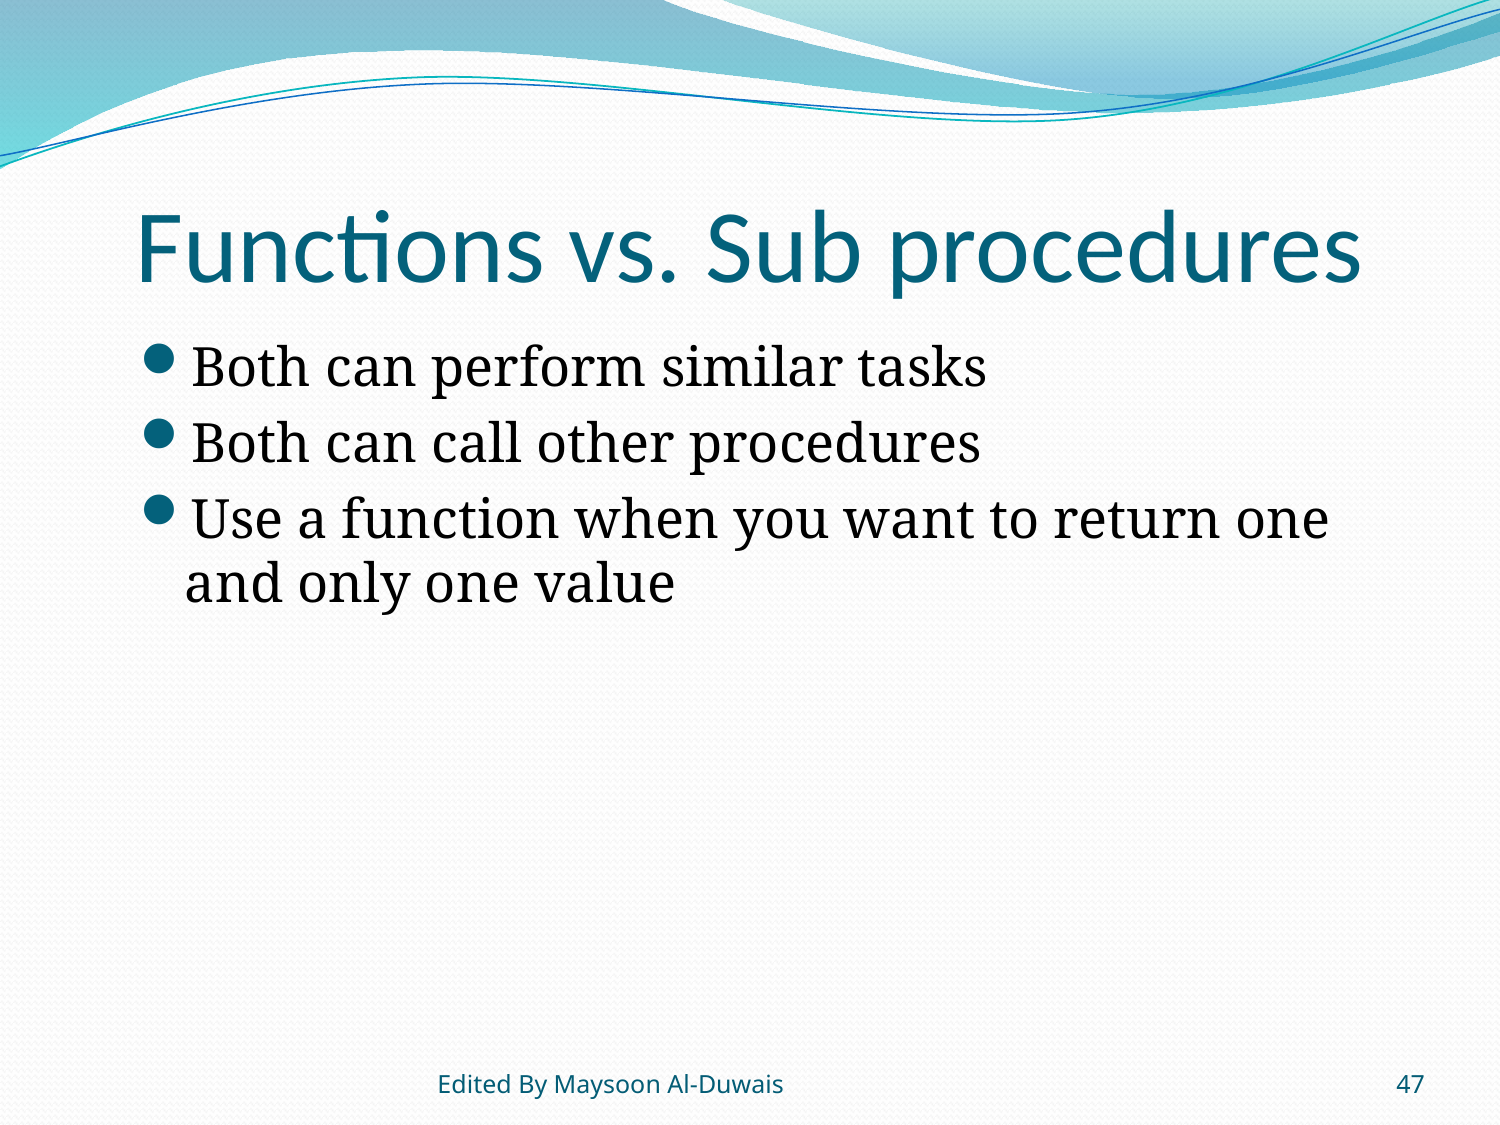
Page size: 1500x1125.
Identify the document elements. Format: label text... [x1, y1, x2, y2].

slide_number 47 [1299, 1042, 1425, 1103]
list Both can perform similar tasks Both can call other procedures Use a function when you want to return one and only one value [125, 324, 1432, 1006]
title Functions vs. Sub procedures [75, 115, 1425, 303]
footer Edited By Maysoon Al-Duwais [437, 1042, 988, 1103]
